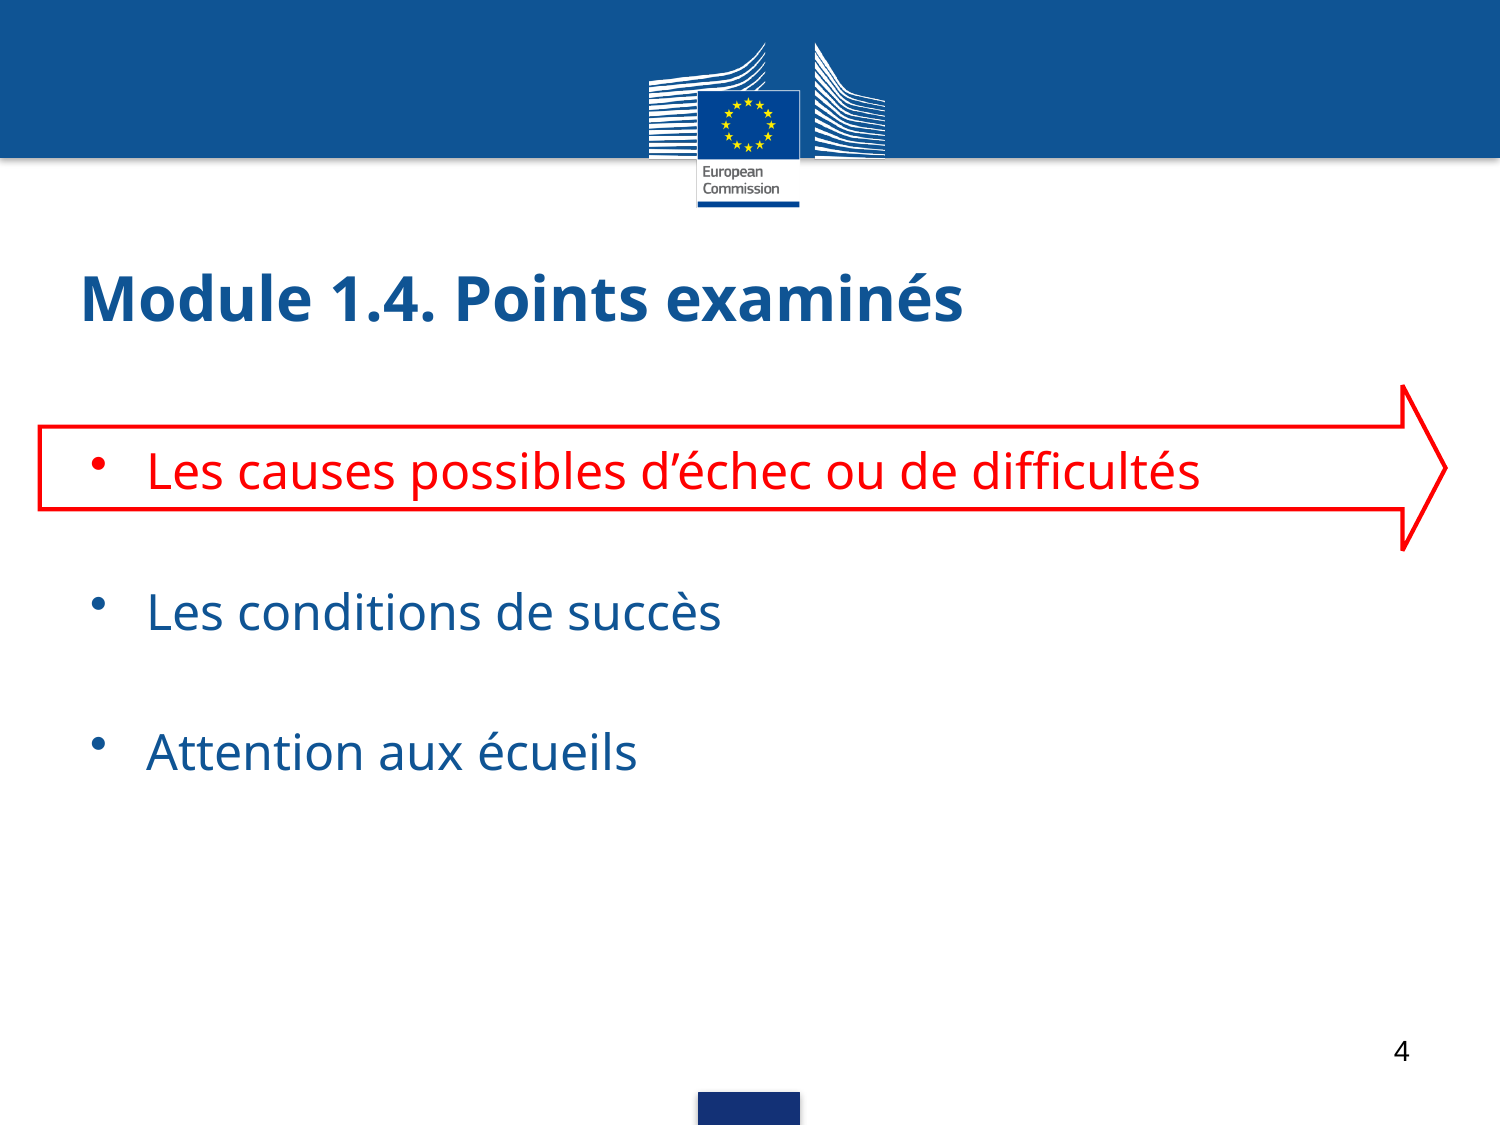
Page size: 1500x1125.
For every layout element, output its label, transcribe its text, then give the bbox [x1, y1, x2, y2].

text_box [39, 385, 1446, 551]
title Module 1.4. Points examinés [64, 219, 1415, 374]
picture [649, 42, 885, 208]
slide_number 4 [1074, 1024, 1426, 1103]
list Les causes possibles d’échec ou de difficultés Les conditions de succès Attention aux écueils [75, 510, 1425, 882]
